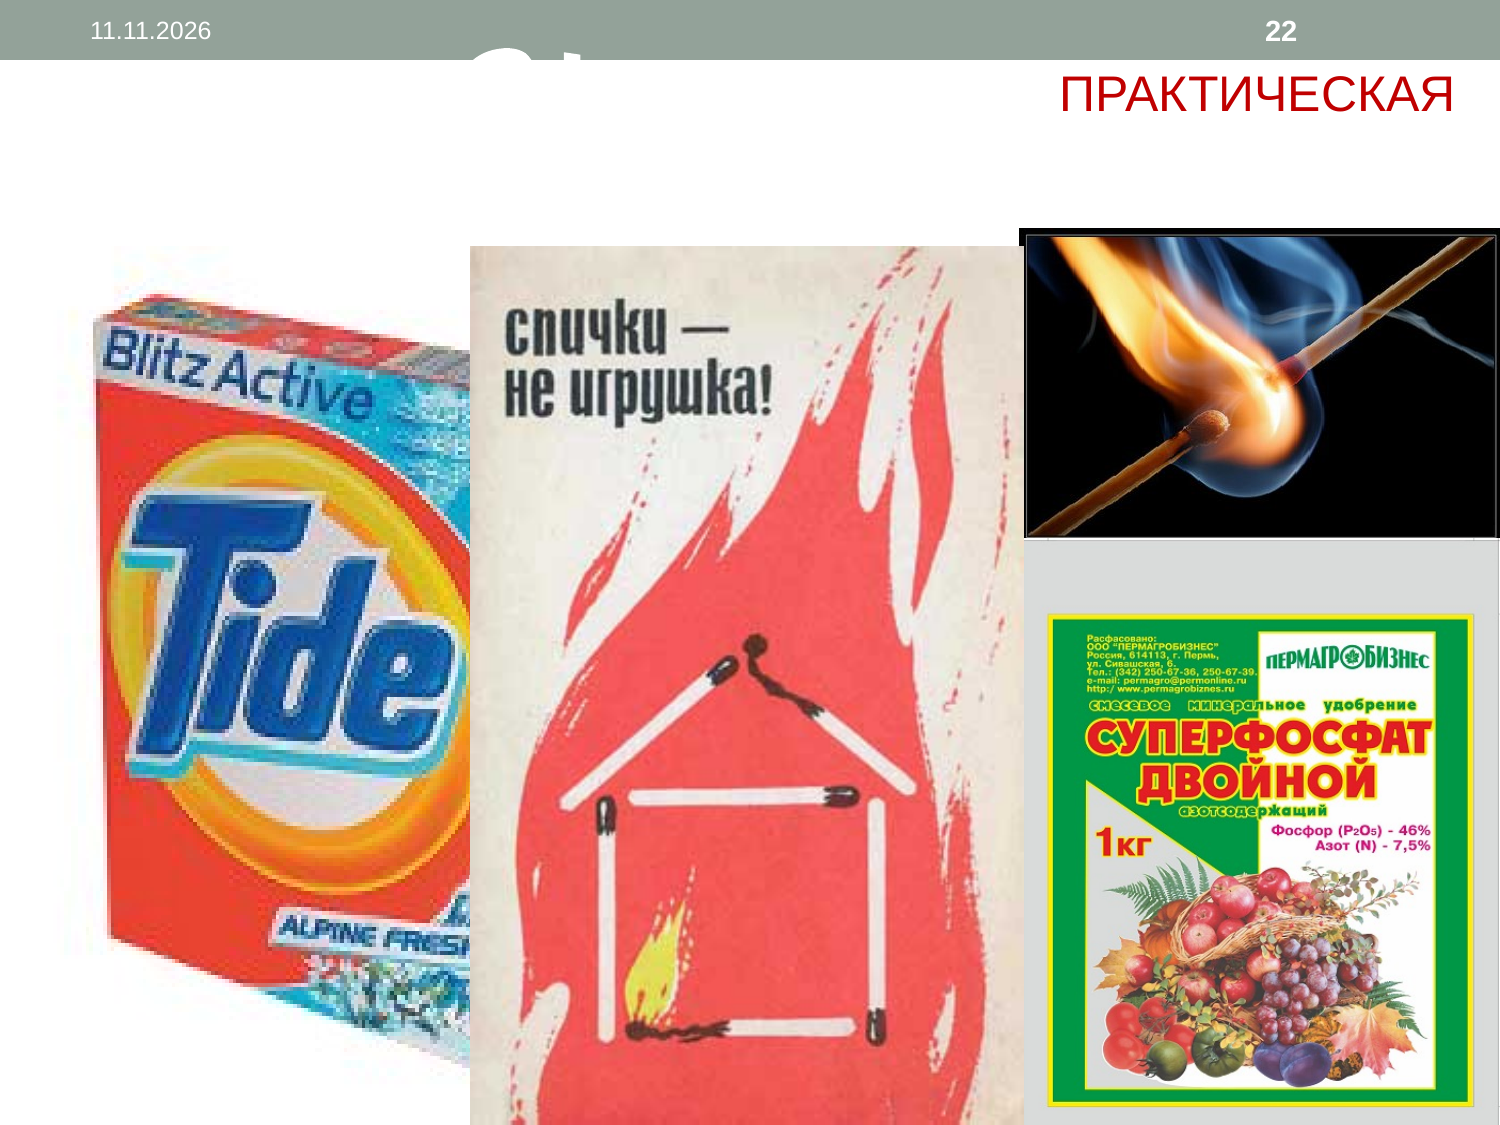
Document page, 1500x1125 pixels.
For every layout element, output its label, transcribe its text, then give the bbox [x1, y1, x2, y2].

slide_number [75, 3, 550, 57]
text_box ПРАКТИЧЕСКАЯ [1009, 54, 1471, 130]
slide_number 22 [1250, 3, 1425, 57]
picture [0, 228, 1500, 1125]
